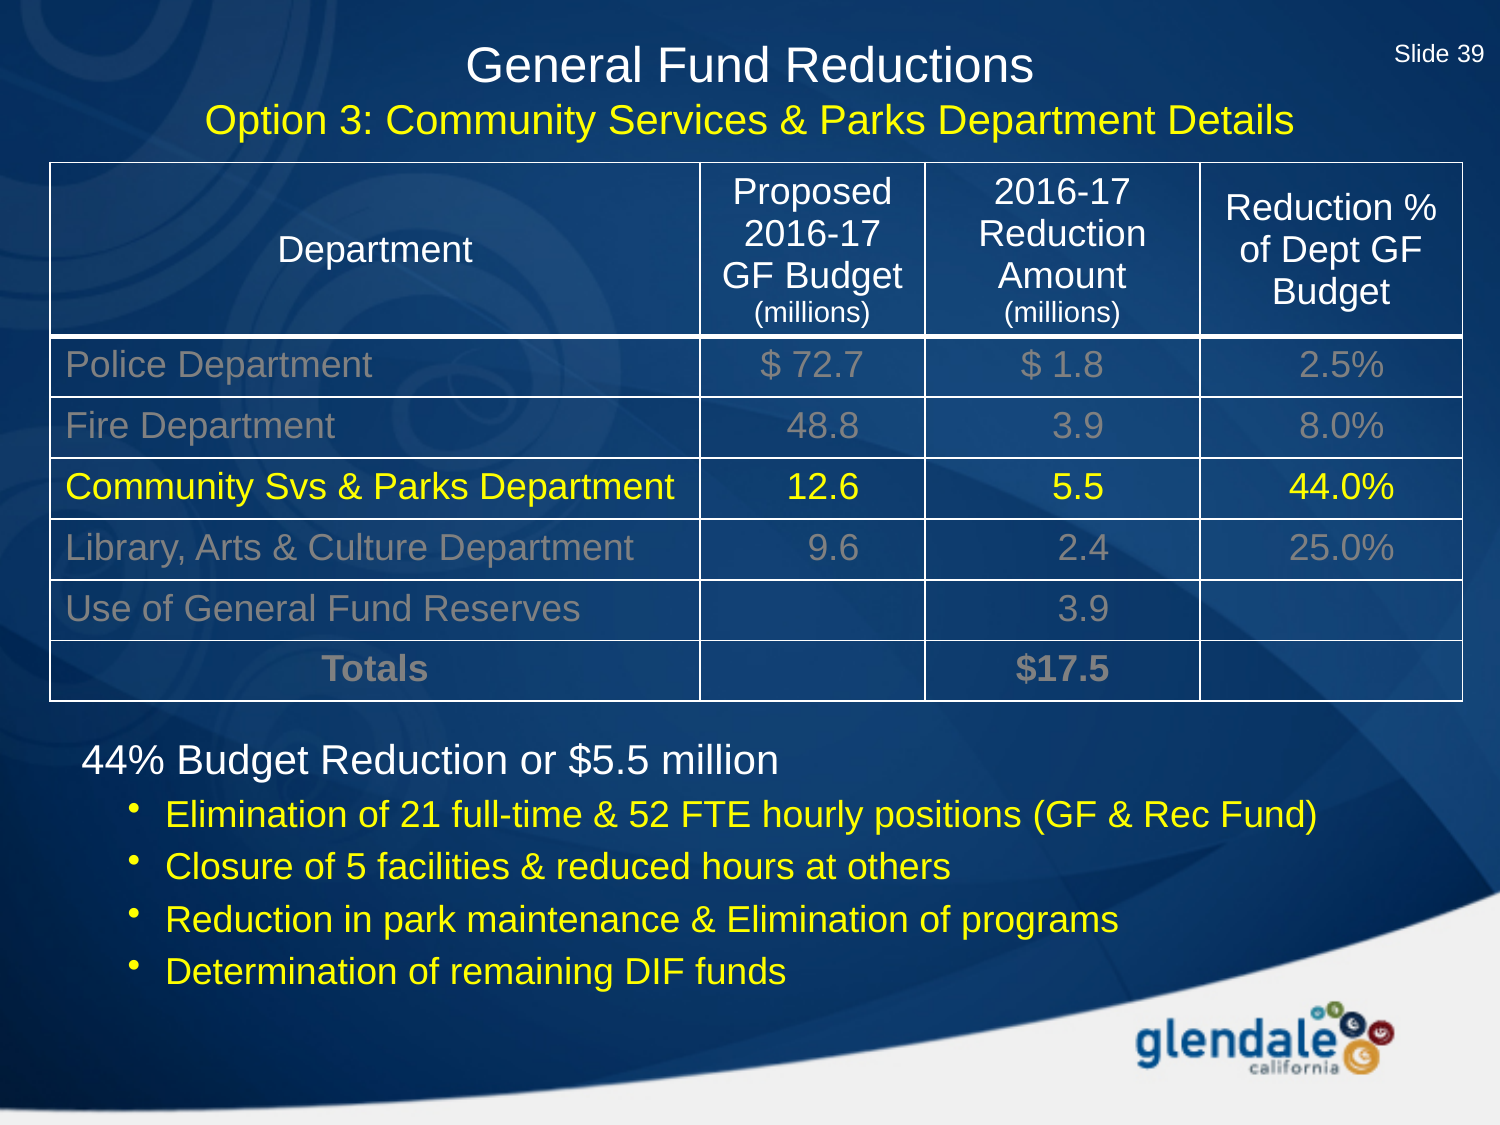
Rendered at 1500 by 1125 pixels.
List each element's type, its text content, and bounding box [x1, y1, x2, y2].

table_cell 2.5% [1201, 339, 1462, 396]
table_cell Community Svs & Parks Department [51, 459, 699, 518]
picture [0, 0, 1500, 1125]
table_cell [1201, 641, 1462, 700]
table_cell Totals [51, 641, 699, 700]
table_cell 48.8 [701, 398, 924, 457]
title General Fund Reductions Option 3: Community Services & Parks Department Details [50, 24, 1450, 150]
table_cell $ 1.8 [926, 339, 1199, 396]
table_header Reduction % of Dept GF Budget [1201, 163, 1462, 334]
table_cell 8.0% [1201, 398, 1462, 457]
table_cell 5.5 [926, 459, 1199, 518]
table_cell Police Department [51, 339, 699, 396]
table_cell 25.0% [1201, 520, 1462, 579]
table_cell $ 72.7 [701, 339, 924, 396]
table_header Proposed 2016-17 GF Budget (millions) [701, 163, 924, 334]
table_header 2016-17 Reduction Amount (millions) [926, 163, 1199, 334]
table_cell Use of General Fund Reserves [51, 581, 699, 640]
text_box 44% Budget Reduction or $5.5 million Elimination of 21 full-time & 52 FTE hourly positions (GF & Rec Fund) Closure of 5 facilities & reduced hours at others Reduction in park maintenance & Elimination of programs Determination of remaining DIF funds [56, 725, 1469, 1063]
table_cell [701, 641, 924, 700]
table_cell Library, Arts & Culture Department [51, 520, 699, 579]
table_cell [1201, 581, 1462, 640]
table_cell $17.5 [926, 641, 1199, 700]
table_cell 12.6 [701, 459, 924, 518]
table_cell 2.4 [926, 520, 1199, 579]
table_cell 9.6 [701, 520, 924, 579]
table_cell [701, 581, 924, 640]
table_cell 3.9 [926, 581, 1199, 640]
table_cell Fire Department [51, 398, 699, 457]
table_cell 3.9 [926, 398, 1199, 457]
table_cell 44.0% [1201, 459, 1462, 518]
table_header Department [51, 163, 699, 334]
slide_number Slide 39 [1149, 0, 1500, 75]
